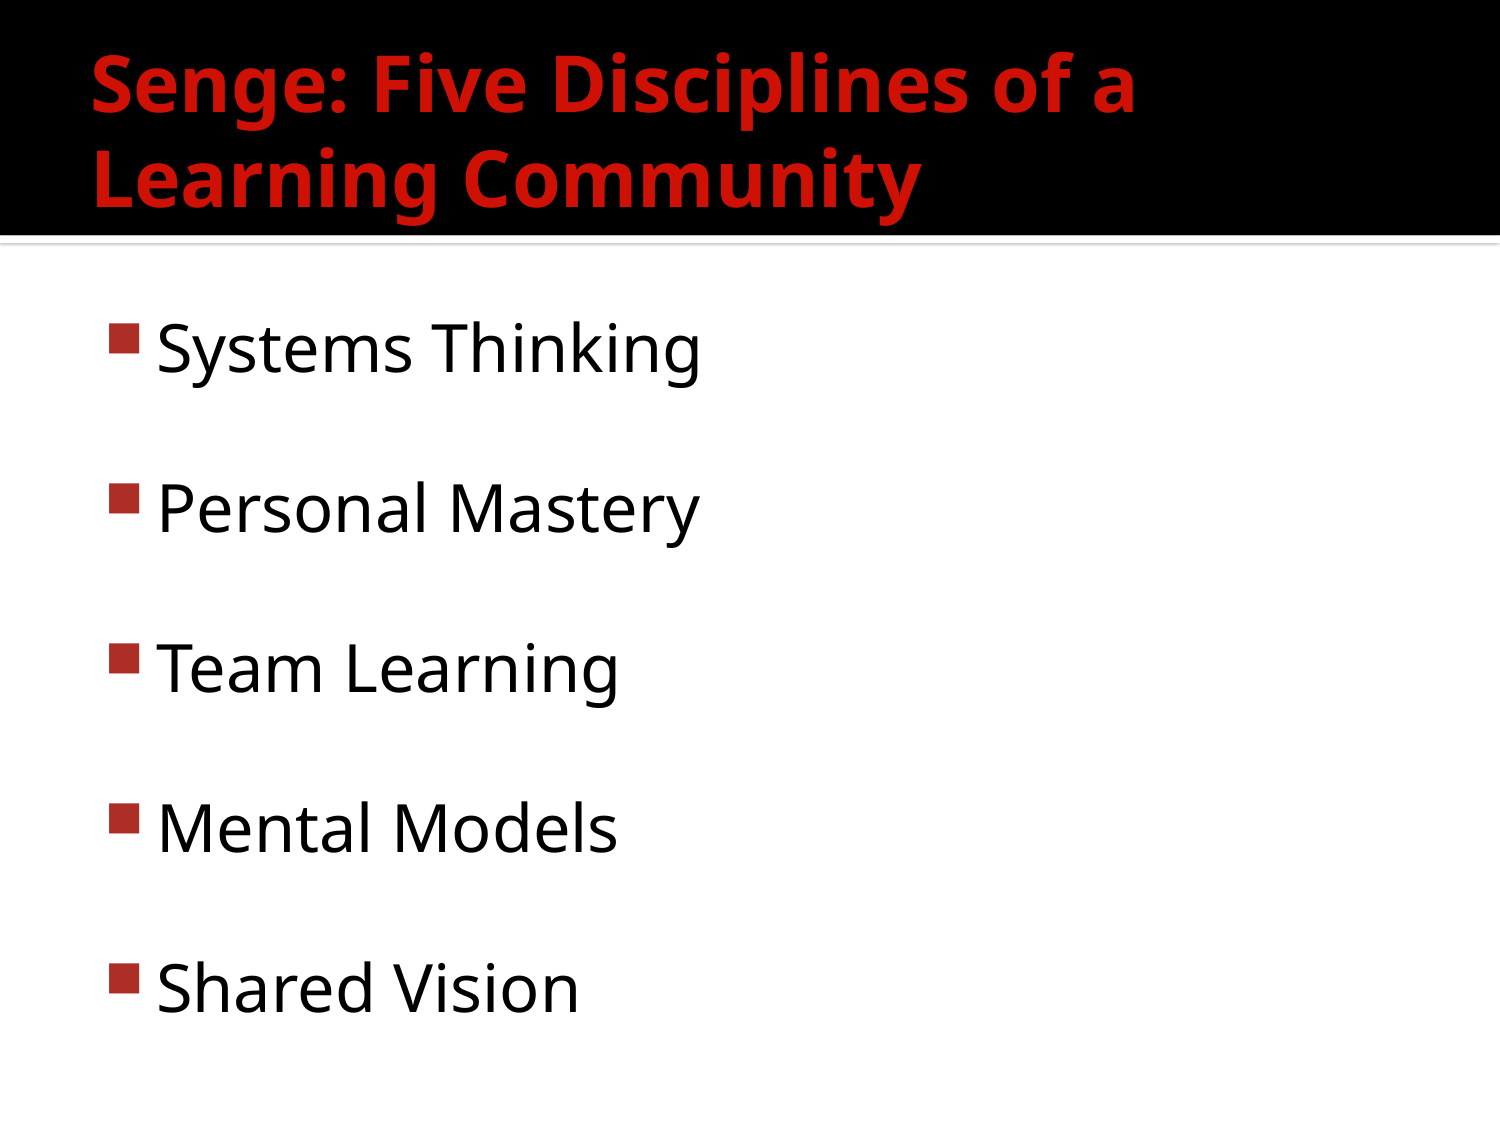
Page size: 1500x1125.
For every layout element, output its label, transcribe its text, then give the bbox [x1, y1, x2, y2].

list Systems Thinking Personal Mastery Team Learning Mental Models Shared Vision [75, 291, 1425, 1050]
title Senge: Five Disciplines of a Learning Community [75, 25, 1425, 231]
